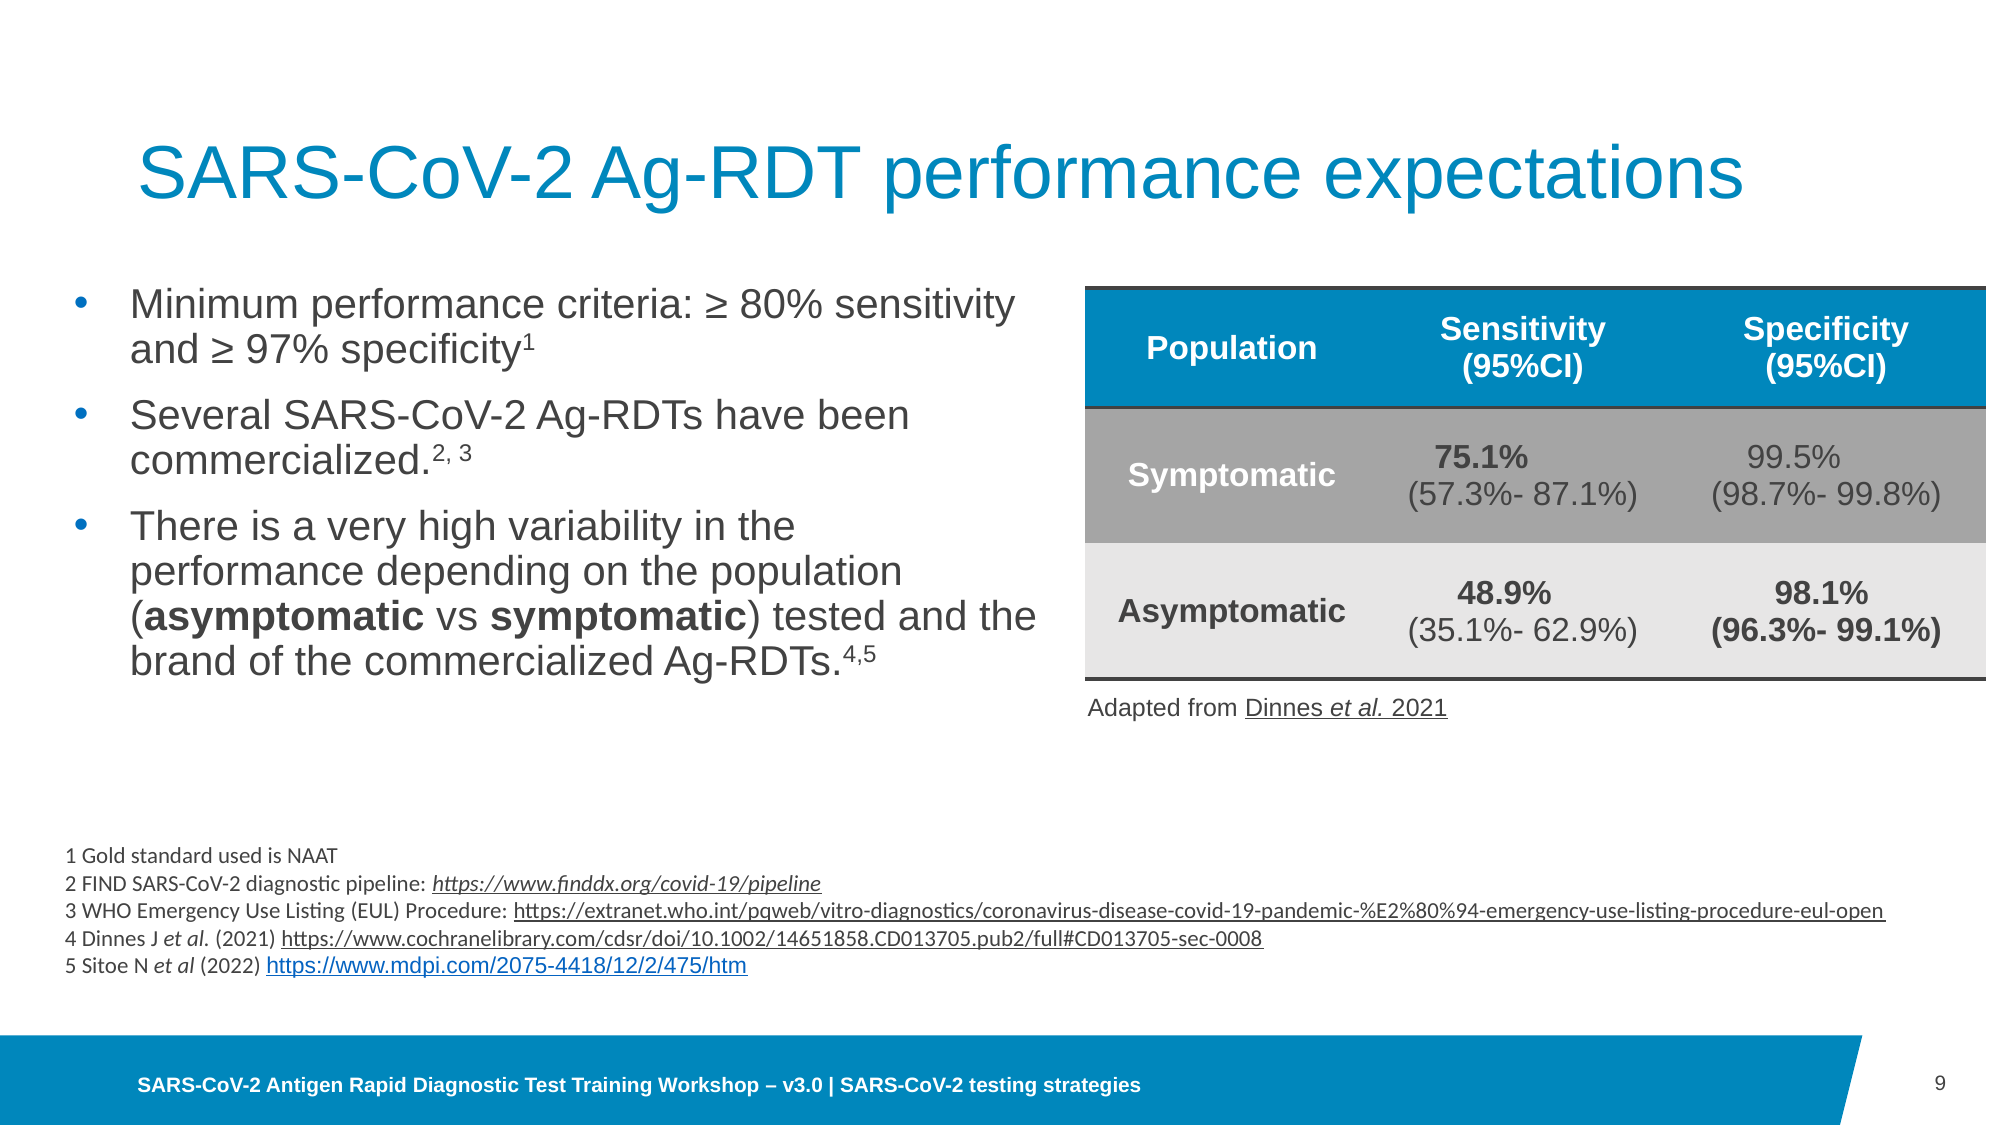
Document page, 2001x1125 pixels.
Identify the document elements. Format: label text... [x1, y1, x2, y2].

table_header Population [1085, 290, 1379, 406]
table_cell 98.1% (96.3%- 99.1%) [1667, 543, 1986, 677]
table_cell 99.5% (98.7%- 99.8%) [1667, 409, 1986, 543]
text_box 1 Gold standard used is NAAT 2 FIND SARS-CoV-2 diagnostic pipeline: https://www.finddx.org/covid-19/pipeline 3 WHO Emergency Use Listing (EUL) Procedure: https://extranet.who.int/pqweb/vitro-diagnostics/coronavirus-disease-covid-19-pandemic-%E2%80%94-emergency-use-listing-procedure-eul-open 4 Dinnes J et al. (2021) https://www.cochranelibrary.com/cdsr/doi/10.1002/14651858.CD013705.pub2/full#CD013705-sec-0008 5 Sitoe N et al (2022) https://www.mdpi.com/2075-4418/12/2/475/htm [49, 833, 1989, 1013]
table_cell Asymptomatic [1085, 543, 1379, 677]
footer SARS-CoV-2 Antigen Rapid Diagnostic Test Training Workshop – v3.0 | SARS-CoV-2 testing strategies [137, 1042, 1338, 1125]
title SARS-CoV-2 Ag-RDT performance expectations [137, 59, 1863, 215]
text_box Minimum performance criteria: ≥ 80% sensitivity and ≥ 97% specificity1 Several SARS-CoV-2 Ag-RDTs have been commercialized.2, 3 There is a very high variability in the performance depending on the population (asymptomatic vs symptomatic) tested and the brand of the commercialized Ag-RDTs.4,5 [58, 274, 1054, 781]
table_cell Symptomatic [1085, 409, 1379, 543]
table_cell 75.1% (57.3%- 87.1%) [1379, 409, 1667, 543]
table_header Sensitivity (95%CI) [1379, 290, 1667, 406]
table_header Specificity (95%CI) [1667, 290, 1986, 406]
slide_number 9 [1862, 1035, 1947, 1125]
table_cell 48.9% (35.1%- 62.9%) [1379, 543, 1667, 677]
text_box Adapted from Dinnes et al. 2021 [1072, 684, 1881, 729]
